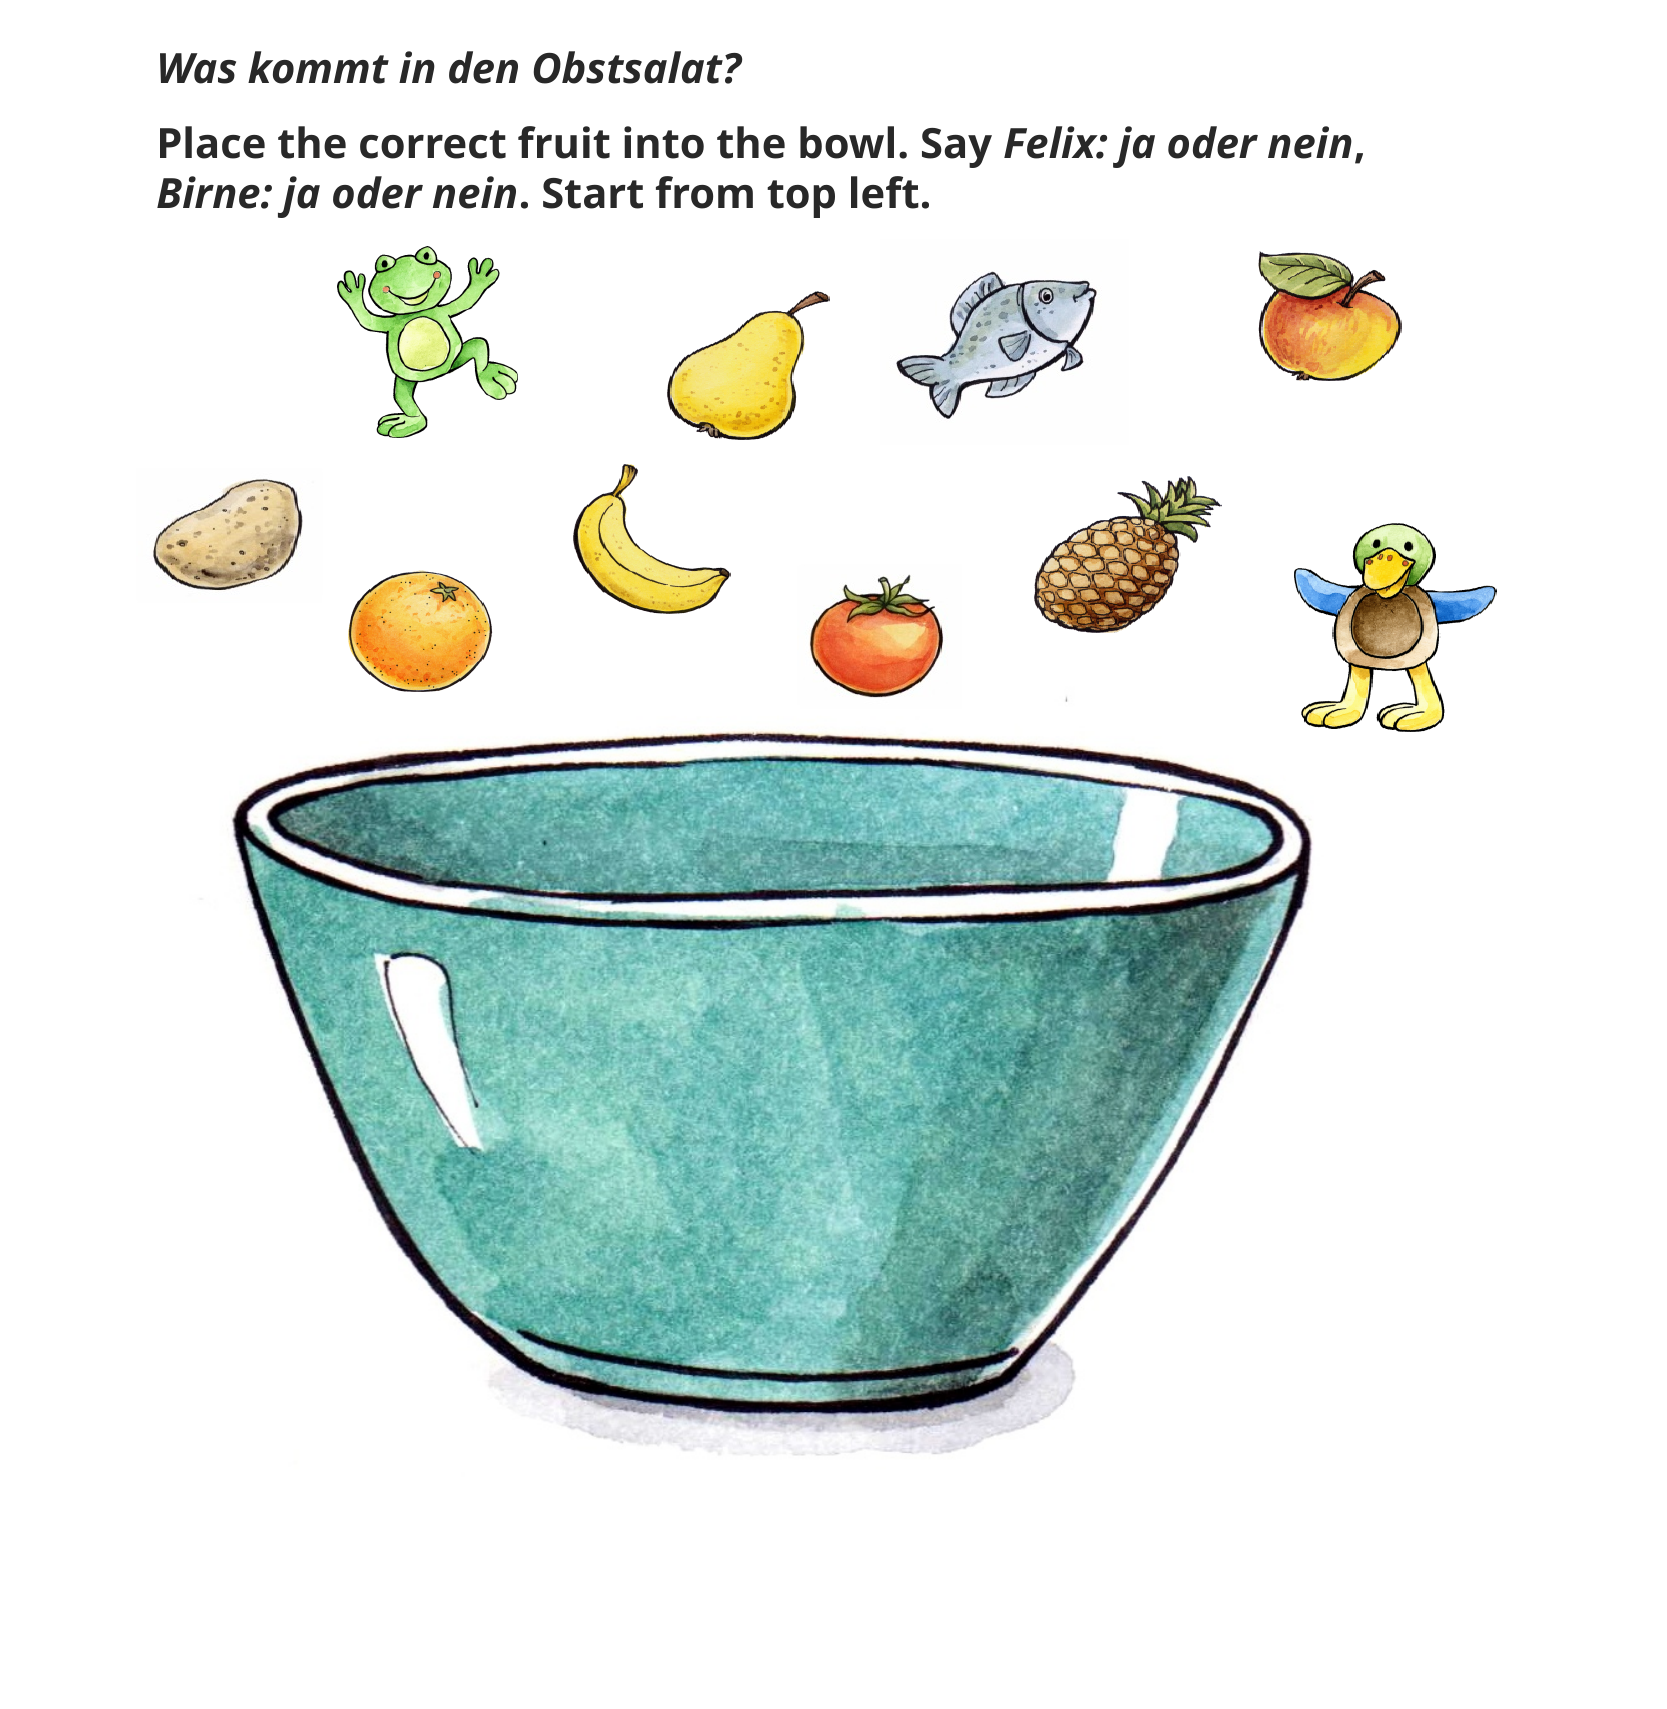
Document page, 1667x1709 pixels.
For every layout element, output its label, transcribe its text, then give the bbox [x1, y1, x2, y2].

picture [573, 464, 731, 615]
picture [1033, 475, 1222, 633]
picture [336, 245, 518, 438]
picture [159, 523, 1497, 1489]
picture [1258, 251, 1402, 381]
picture [136, 464, 326, 603]
text_box Was kommt in den Obstsalat? Place the correct fruit into the bowl. Say Felix: ja oder nein, Birne: ja oder nein. Start from top left. [141, 34, 1654, 225]
picture [667, 291, 831, 441]
picture [880, 239, 1129, 445]
